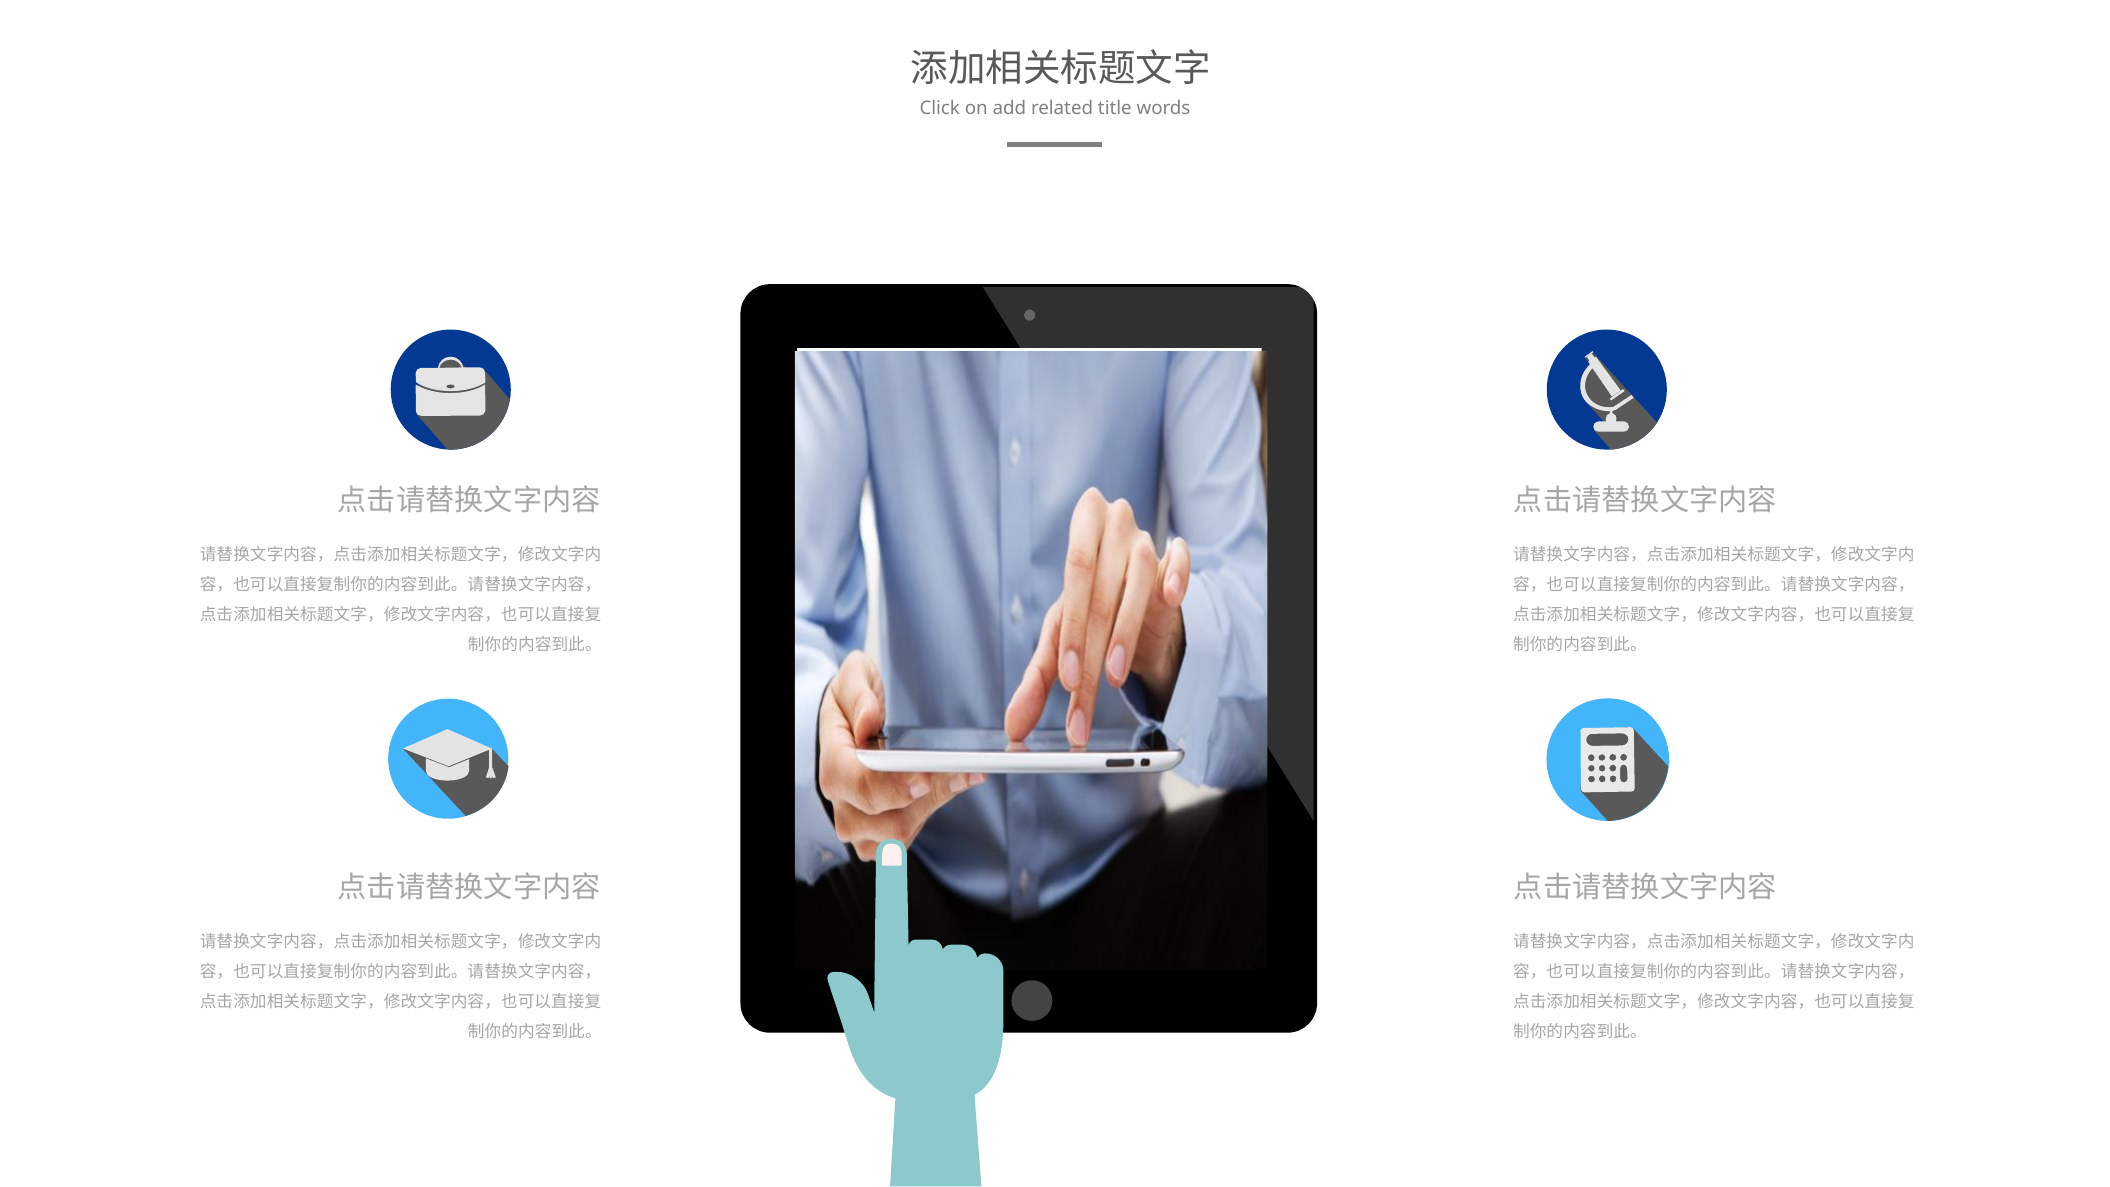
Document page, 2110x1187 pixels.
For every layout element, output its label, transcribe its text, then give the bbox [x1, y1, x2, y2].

text_box Click on add related title words [877, 89, 1232, 124]
text_box 请替换文字内容，点击添加相关标题文字，修改文字内容，也可以直接复制你的内容到此。请替换文字内容，点击添加相关标题文字，修改文字内容，也可以直接复制你的内容到此。 [173, 912, 619, 1049]
text_box 点击请替换文字内容 [1497, 472, 1794, 524]
text_box 请替换文字内容，点击添加相关标题文字，修改文字内容，也可以直接复制你的内容到此。请替换文字内容，点击添加相关标题文字，修改文字内容，也可以直接复制你的内容到此。 [1496, 912, 1942, 1049]
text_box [388, 698, 509, 819]
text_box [390, 329, 511, 450]
text_box 请替换文字内容，点击添加相关标题文字，修改文字内容，也可以直接复制你的内容到此。请替换文字内容，点击添加相关标题文字，修改文字内容，也可以直接复制你的内容到此。 [173, 525, 619, 662]
text_box 点击请替换文字内容 [321, 860, 618, 912]
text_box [1546, 698, 1670, 821]
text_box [827, 839, 1004, 1187]
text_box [1546, 329, 1667, 450]
text_box 添加相关标题文字 [877, 37, 1245, 95]
text_box 请替换文字内容，点击添加相关标题文字，修改文字内容，也可以直接复制你的内容到此。请替换文字内容，点击添加相关标题文字，修改文字内容，也可以直接复制你的内容到此。 [1496, 525, 1942, 662]
text_box 点击请替换文字内容 [1497, 860, 1794, 912]
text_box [740, 284, 1318, 1033]
text_box 点击请替换文字内容 [321, 472, 618, 524]
